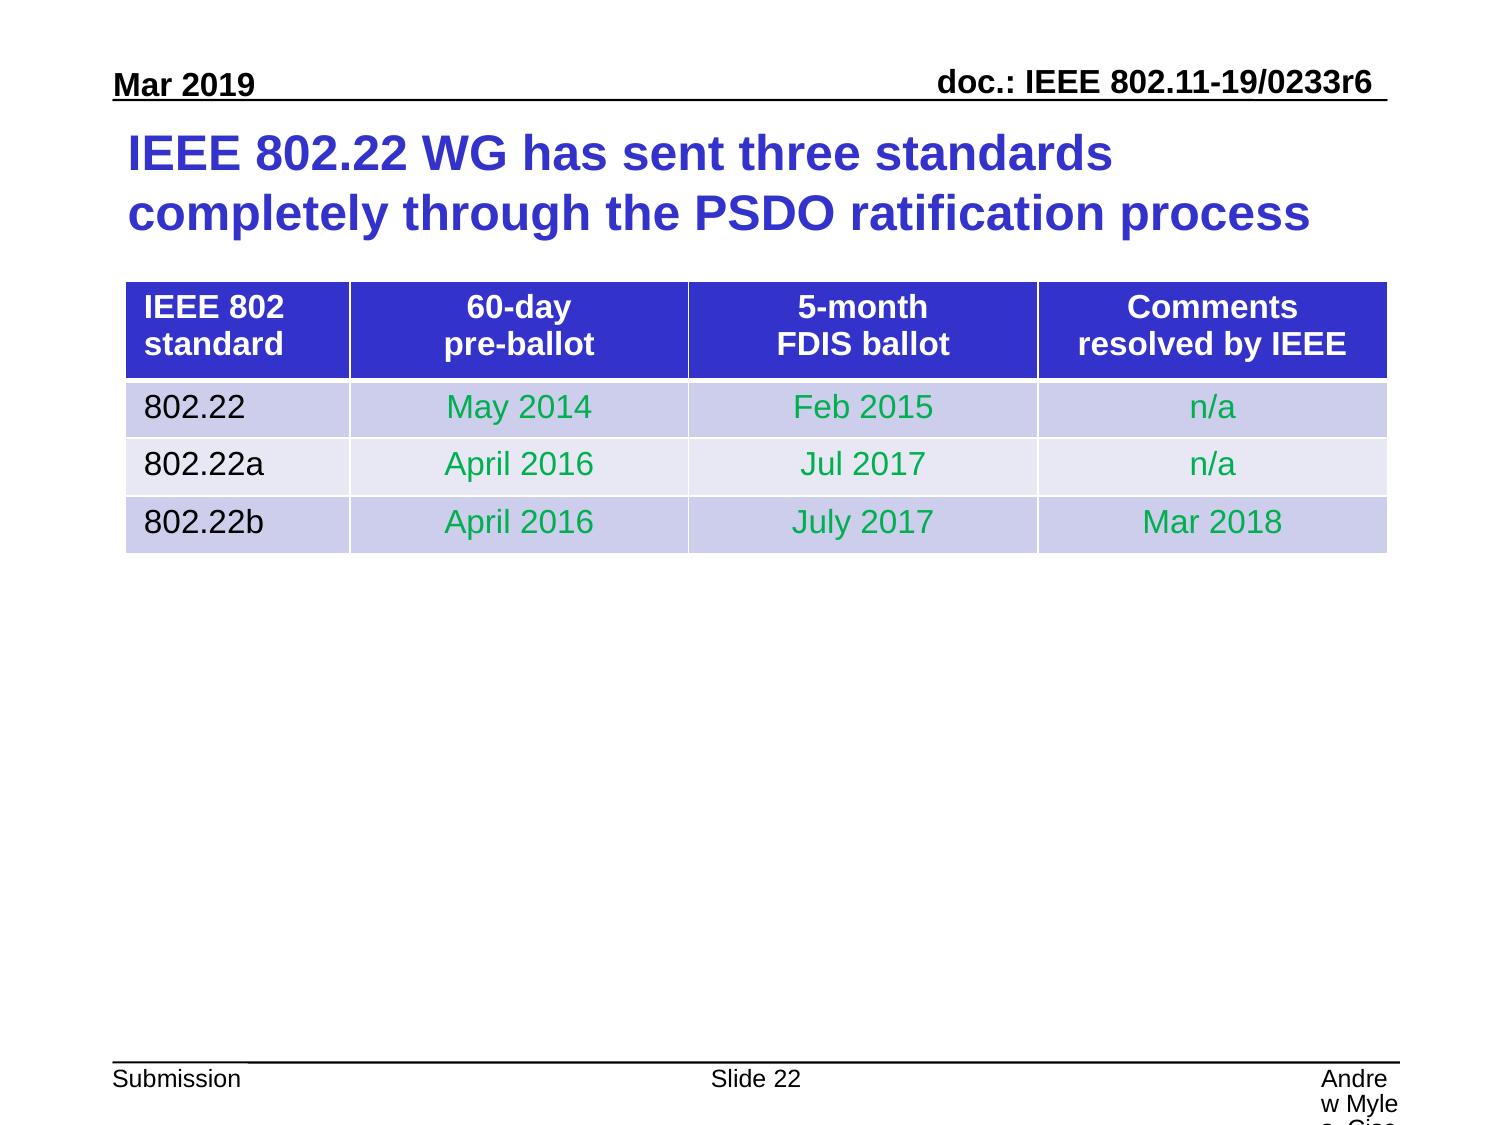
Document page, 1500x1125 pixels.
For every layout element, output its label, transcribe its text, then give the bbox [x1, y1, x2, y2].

table_cell May 2014 [351, 383, 688, 437]
table_cell July 2017 [689, 497, 1037, 553]
table_cell April 2016 [351, 439, 688, 495]
table_cell Feb 2015 [689, 383, 1037, 437]
slide_number Slide 22 [709, 1061, 803, 1093]
table_cell 802.22b [126, 497, 349, 553]
table_header Comments resolved by IEEE [1039, 282, 1387, 378]
table_header 60-day pre-ballot [351, 282, 688, 378]
table_cell 802.22a [126, 439, 349, 495]
table_cell Mar 2018 [1039, 497, 1387, 553]
table_cell n/a [1039, 383, 1387, 437]
table_cell 802.22 [126, 383, 349, 437]
title IEEE 802.22 WG has sent three standards completely through the PSDO ratification process [112, 112, 1388, 288]
table_cell n/a [1039, 439, 1387, 495]
table_cell Jul 2017 [689, 439, 1037, 495]
footer Andrew Myles, Cisco [1320, 1061, 1402, 1093]
table_header 5-month FDIS ballot [689, 282, 1037, 378]
table_cell April 2016 [351, 497, 688, 553]
table_header IEEE 802 standard [126, 282, 349, 378]
